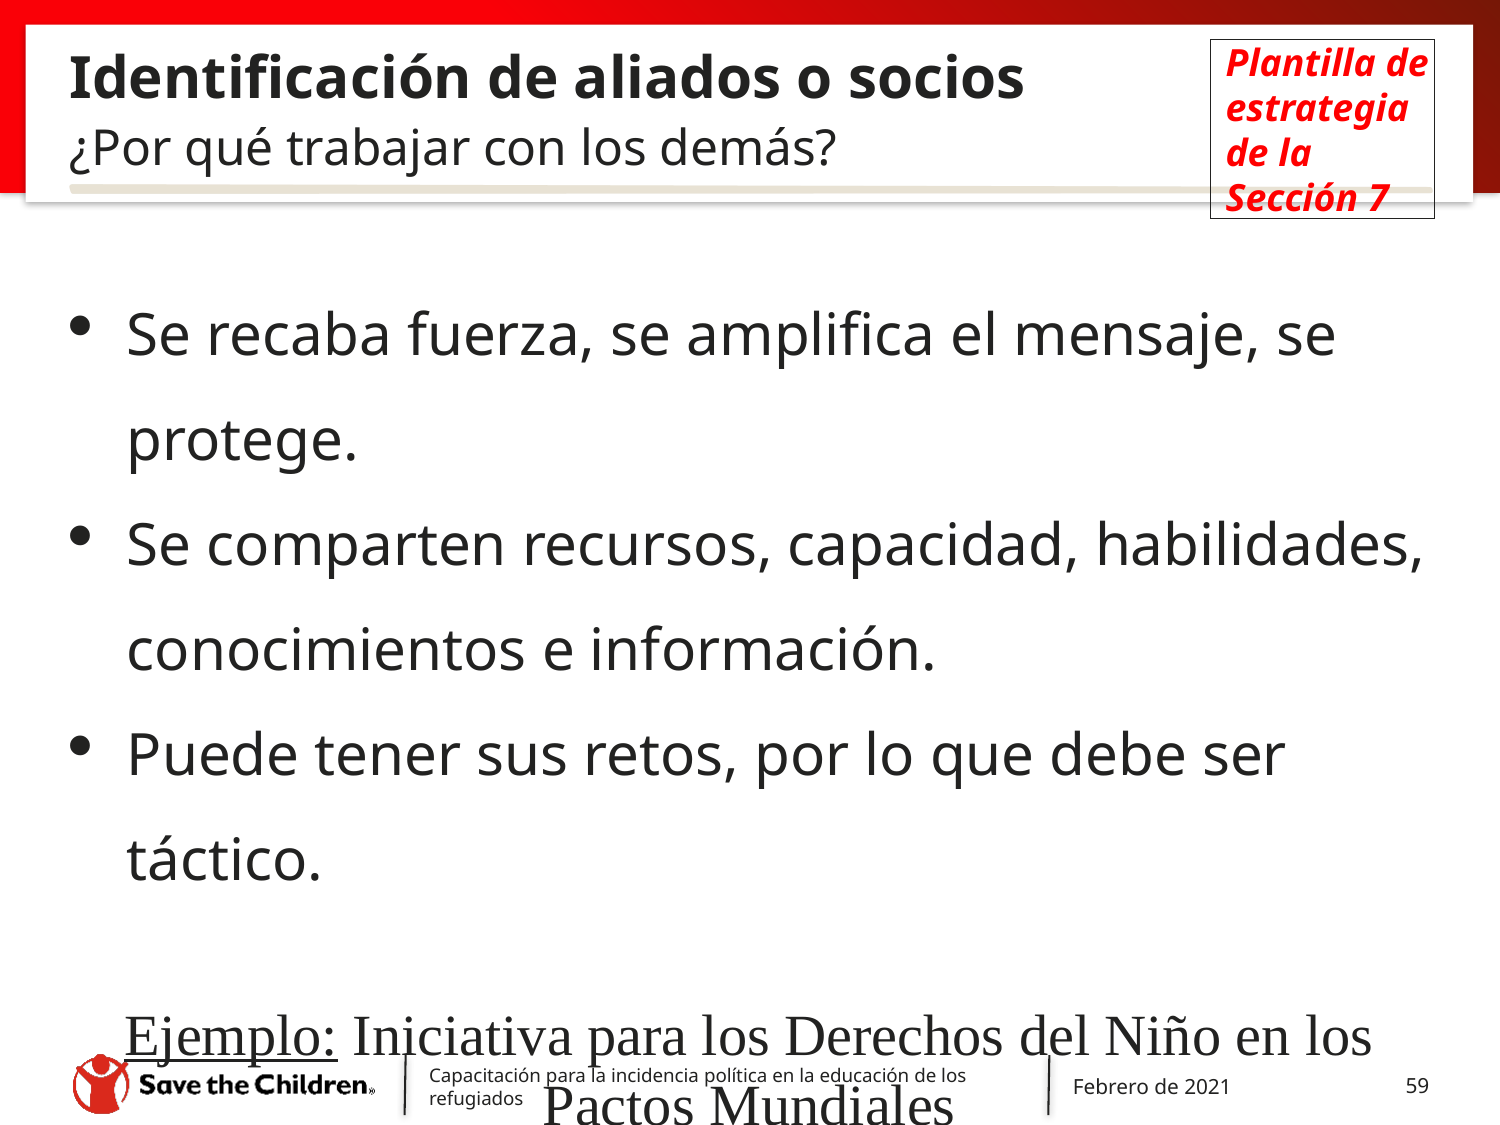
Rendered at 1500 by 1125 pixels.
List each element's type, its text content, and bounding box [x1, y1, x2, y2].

slide_number 59 [1317, 1056, 1445, 1117]
title Identificación de aliados o socios [69, 33, 1429, 115]
slide_number Febrero de 2021 [1057, 1056, 1317, 1117]
picture [69, 184, 1210, 194]
list Se recaba fuerza, se amplifica el mensaje, se protege. Se comparten recursos, capacidad, habilidades, conocimientos e información. Puede tener sus retos, por lo que debe ser táctico. Ejemplo: Iniciativa para los Derechos del Niño en los Pactos Mundiales [70, 262, 1428, 1035]
picture [62, 1043, 386, 1125]
footer Capacitación para la incidencia política en la educación de los refugiados [414, 1056, 1042, 1117]
text_box Plantilla de estrategia de la Sección 7 [1210, 39, 1435, 219]
list ¿Por qué trabajar con los demás? [69, 115, 1210, 176]
